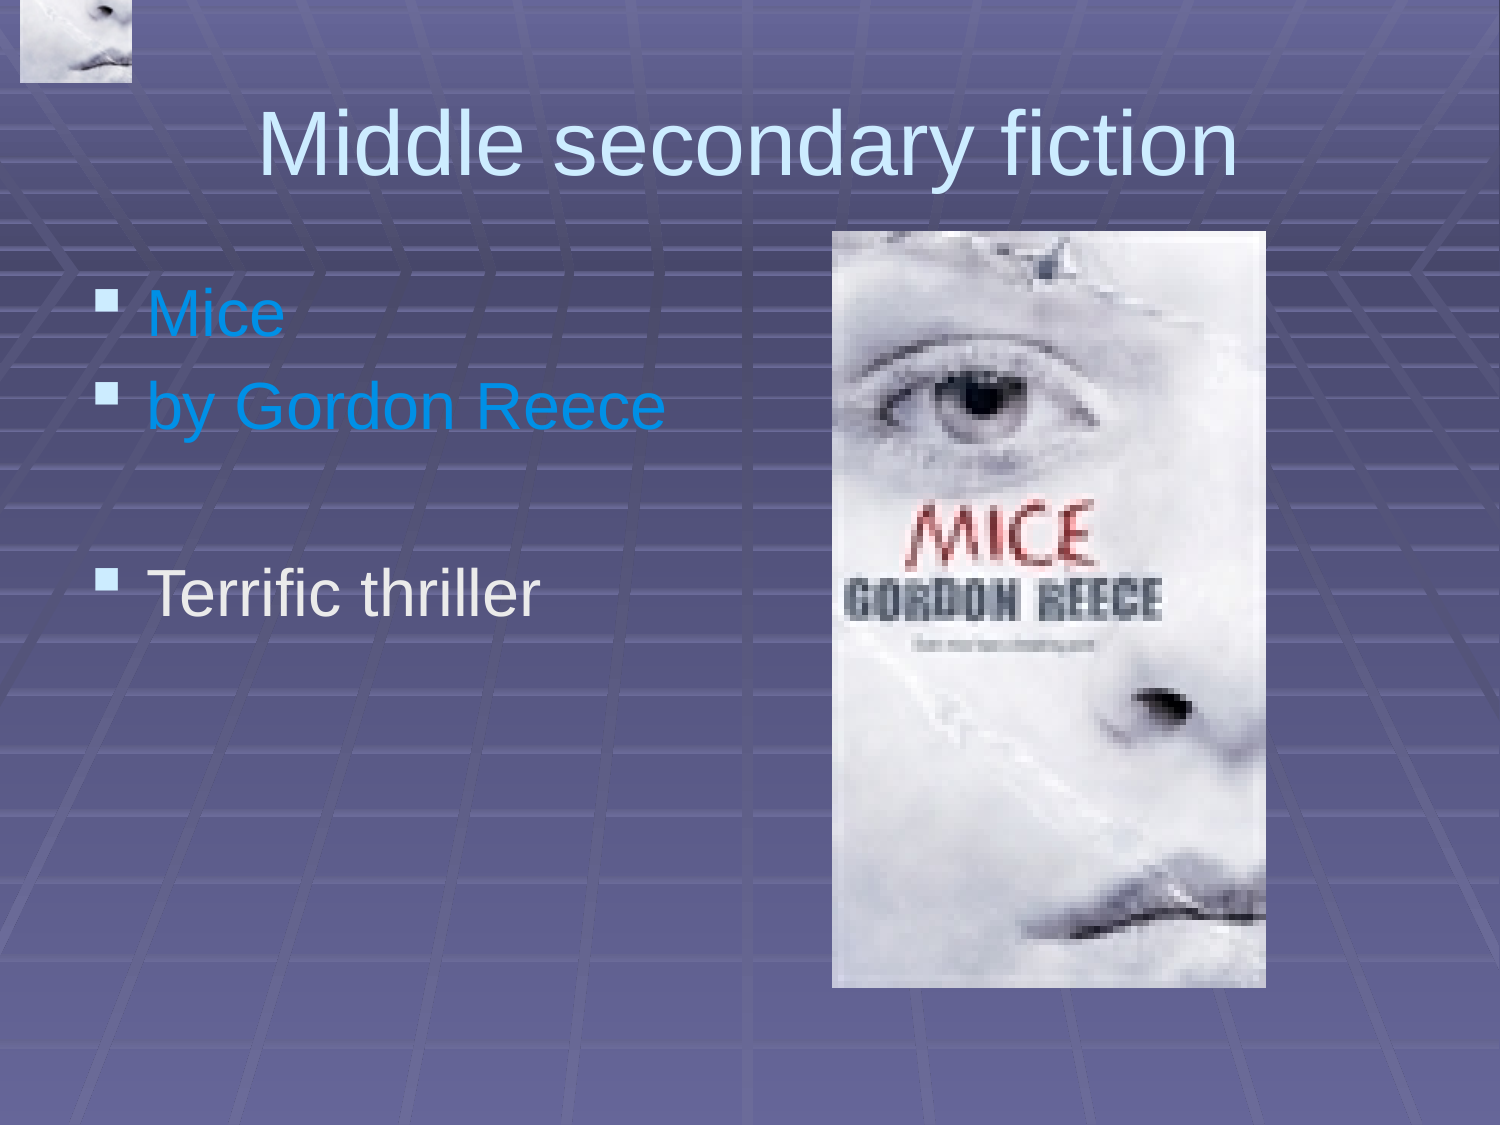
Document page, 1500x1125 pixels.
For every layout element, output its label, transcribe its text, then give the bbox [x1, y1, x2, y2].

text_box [832, 231, 1266, 988]
picture [20, 0, 133, 83]
title Middle secondary fiction [74, 44, 1425, 233]
list Mice by Gordon Reece Terrific thriller [74, 261, 738, 1001]
